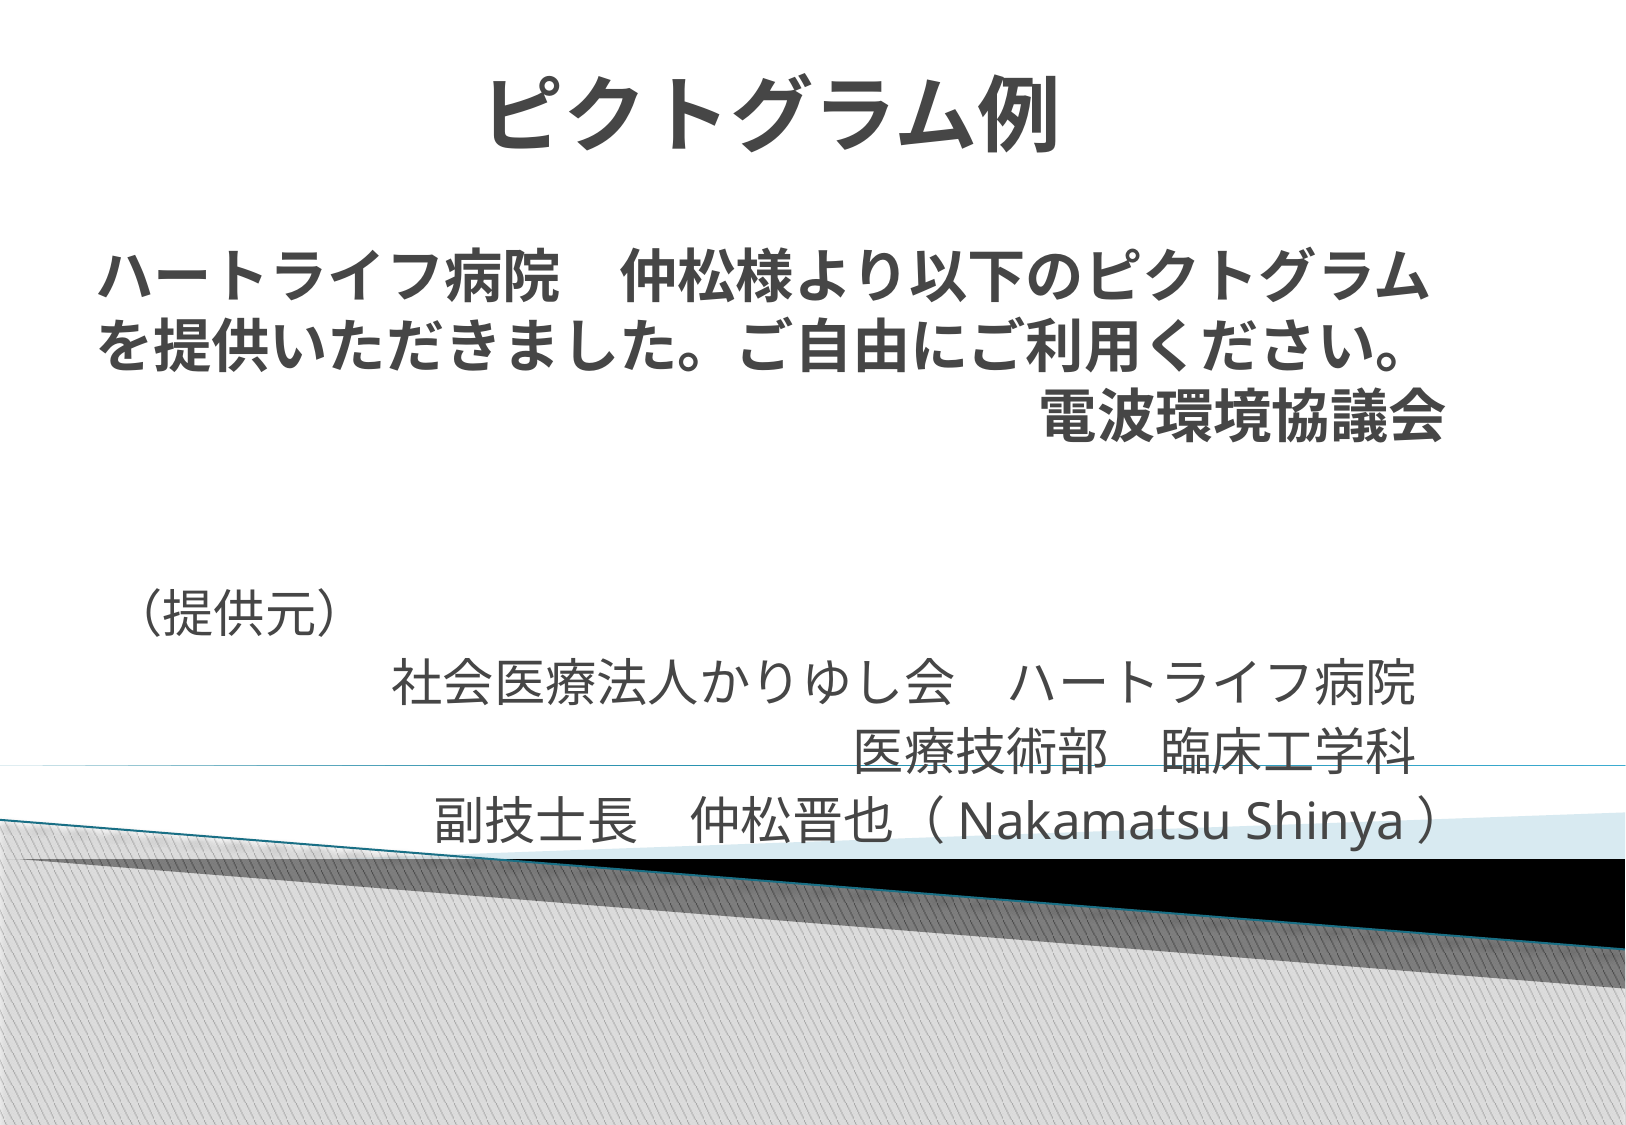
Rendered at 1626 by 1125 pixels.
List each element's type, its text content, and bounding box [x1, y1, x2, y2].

subtitle （提供元） 社会医療法人かりゆし会 ハートライフ病院 医療技術部 臨床工学科 副技士長 仲松晋也（Nakamatsu Shinya） [103, 574, 1485, 858]
text_box ハートライフ病院 仲松様より以下のピクトグラムを提供いただきました。ご自由にご利用ください。 電波環境協議会 [80, 231, 1462, 504]
picture [6, 859, 1625, 989]
title ピクトグラム例 [80, 54, 1462, 161]
